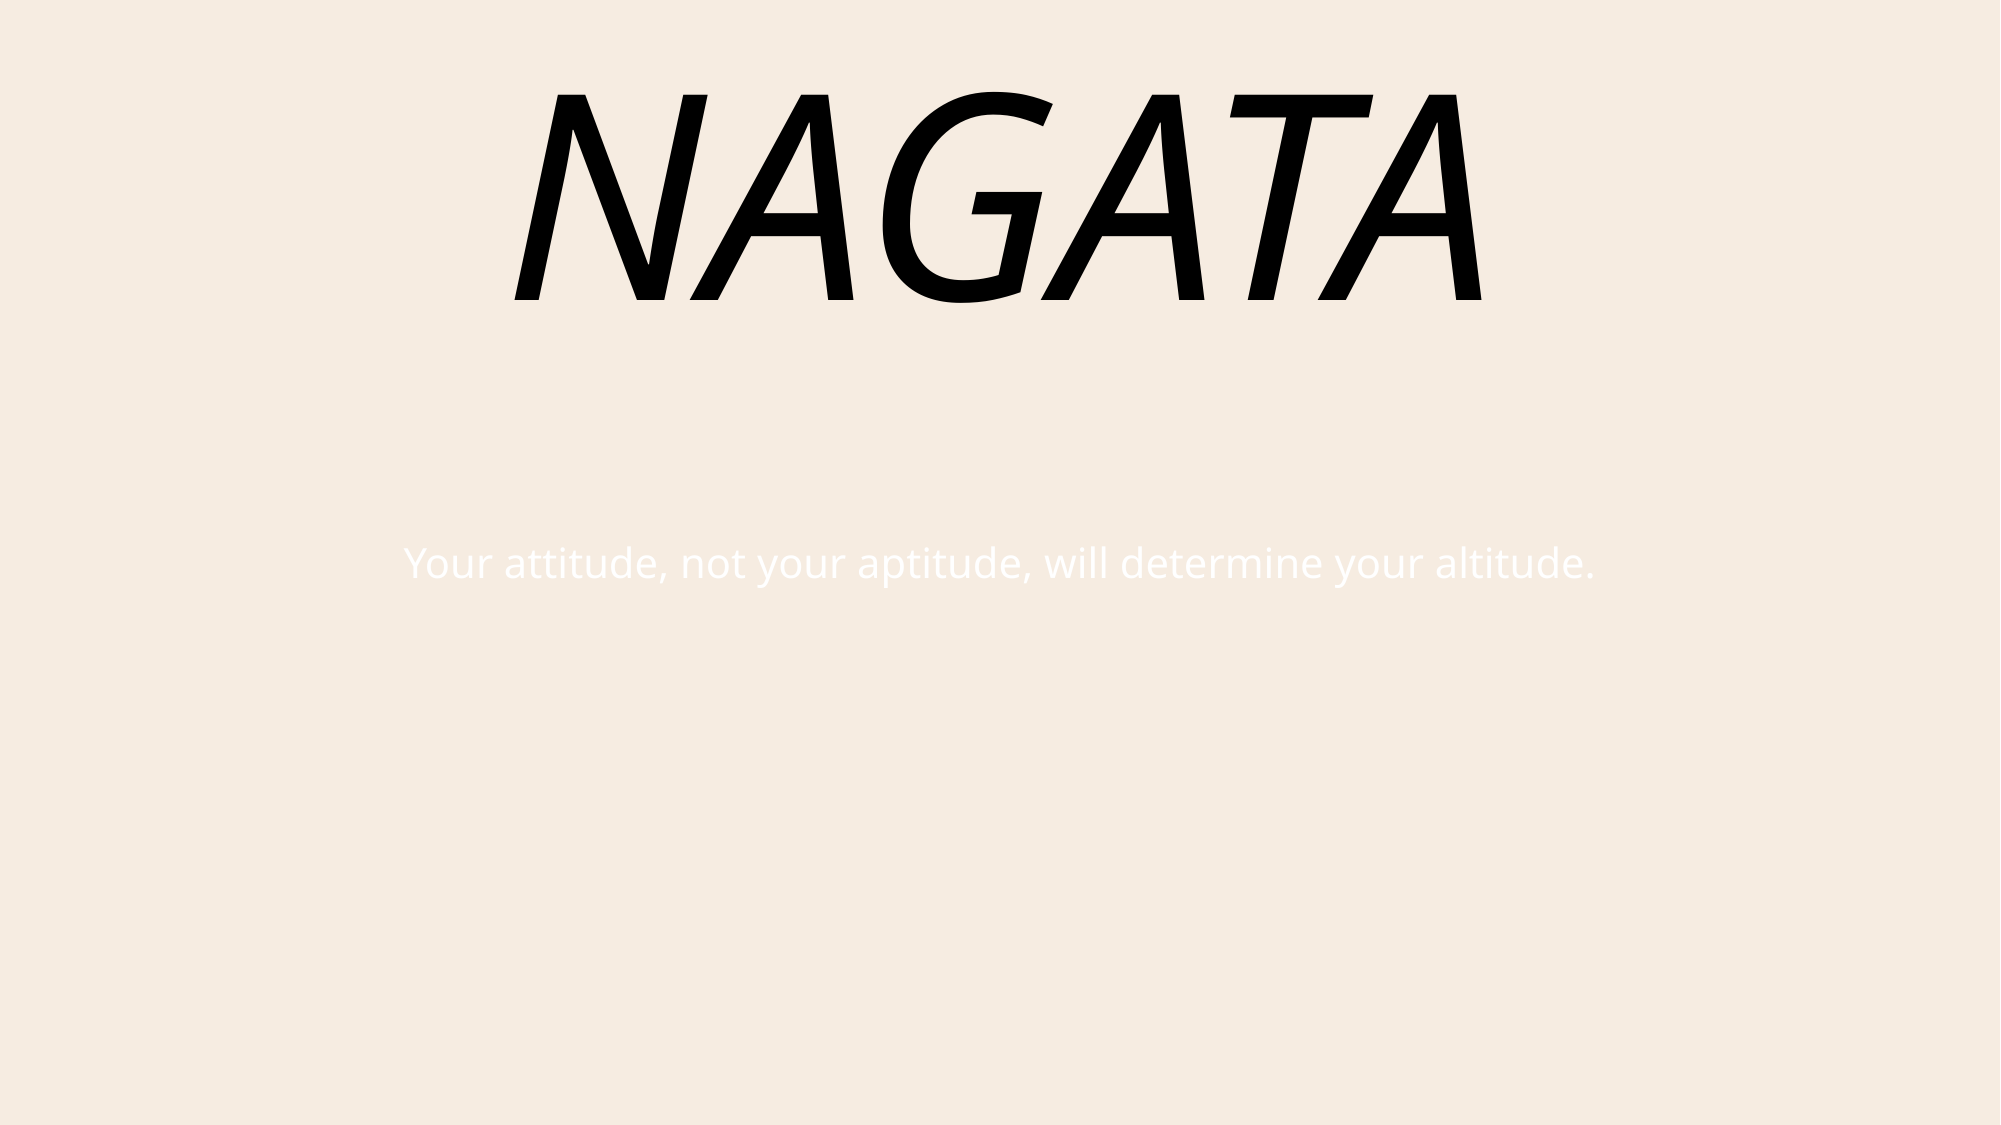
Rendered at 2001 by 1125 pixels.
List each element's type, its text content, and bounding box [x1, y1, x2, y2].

picture [165, 185, 1835, 940]
text_box NAGATA [59, 67, 1941, 304]
